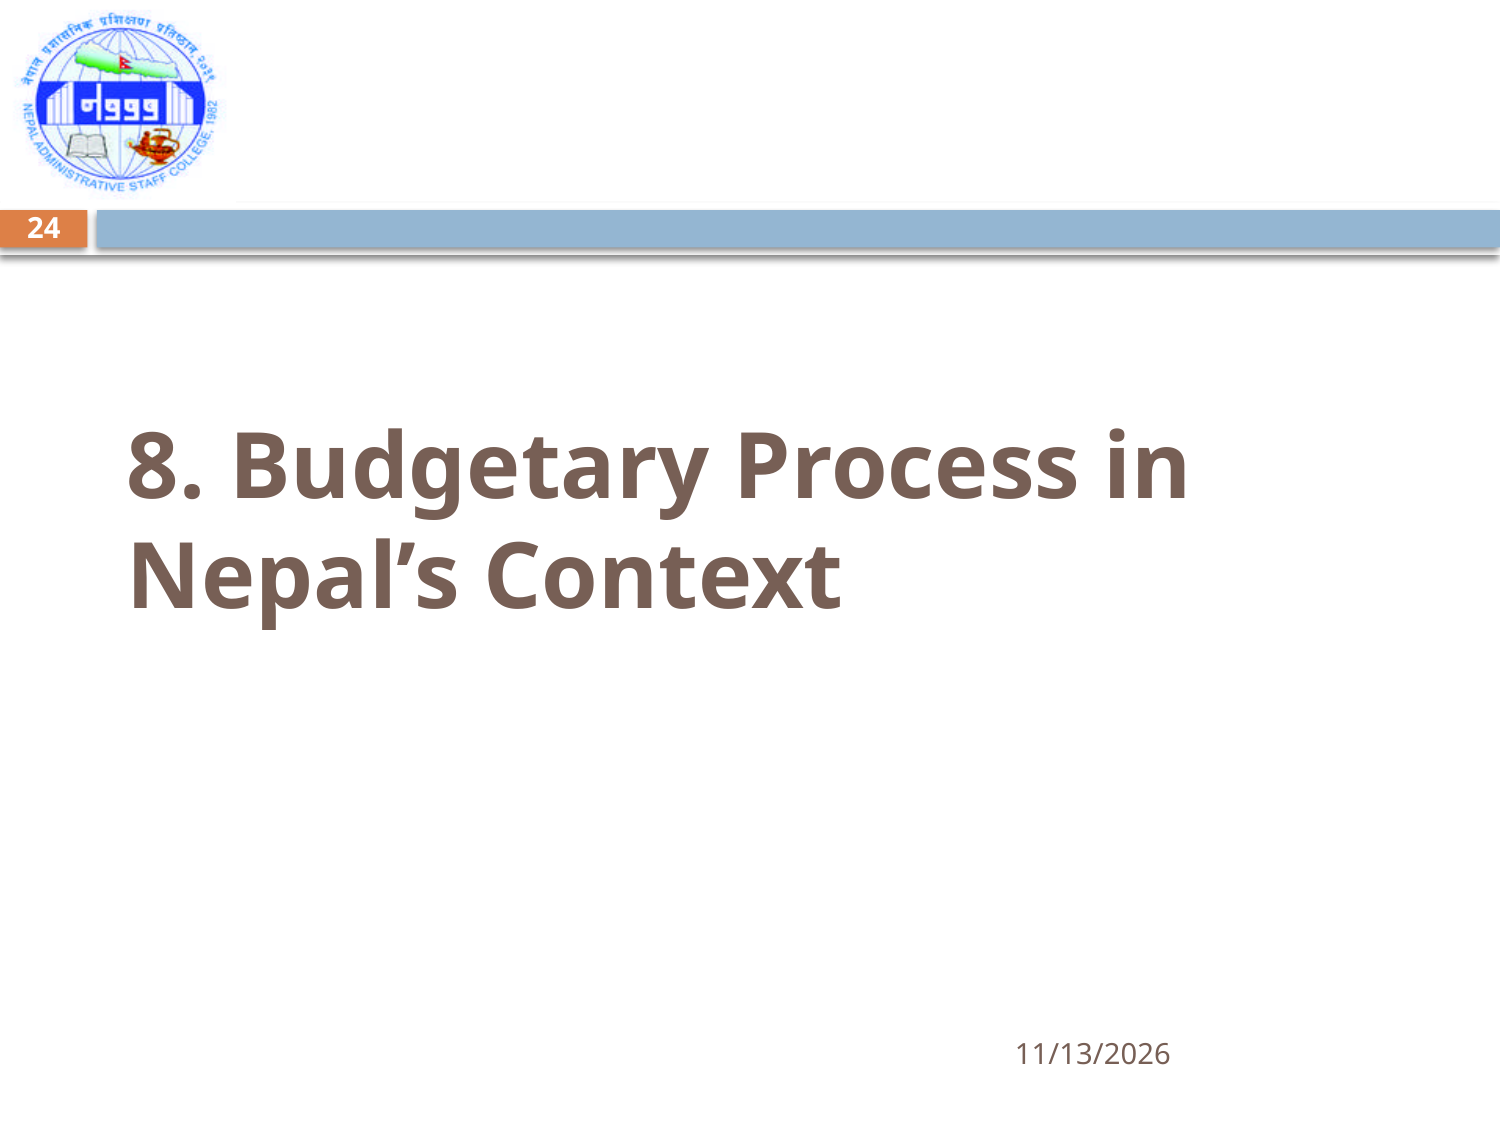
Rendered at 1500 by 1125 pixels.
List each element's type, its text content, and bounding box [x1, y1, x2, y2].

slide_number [999, 1025, 1438, 1085]
title 8. Budgetary Process in Nepal’s Context [111, 271, 1425, 762]
slide_number 24 [0, 208, 88, 249]
picture [1, 0, 236, 208]
